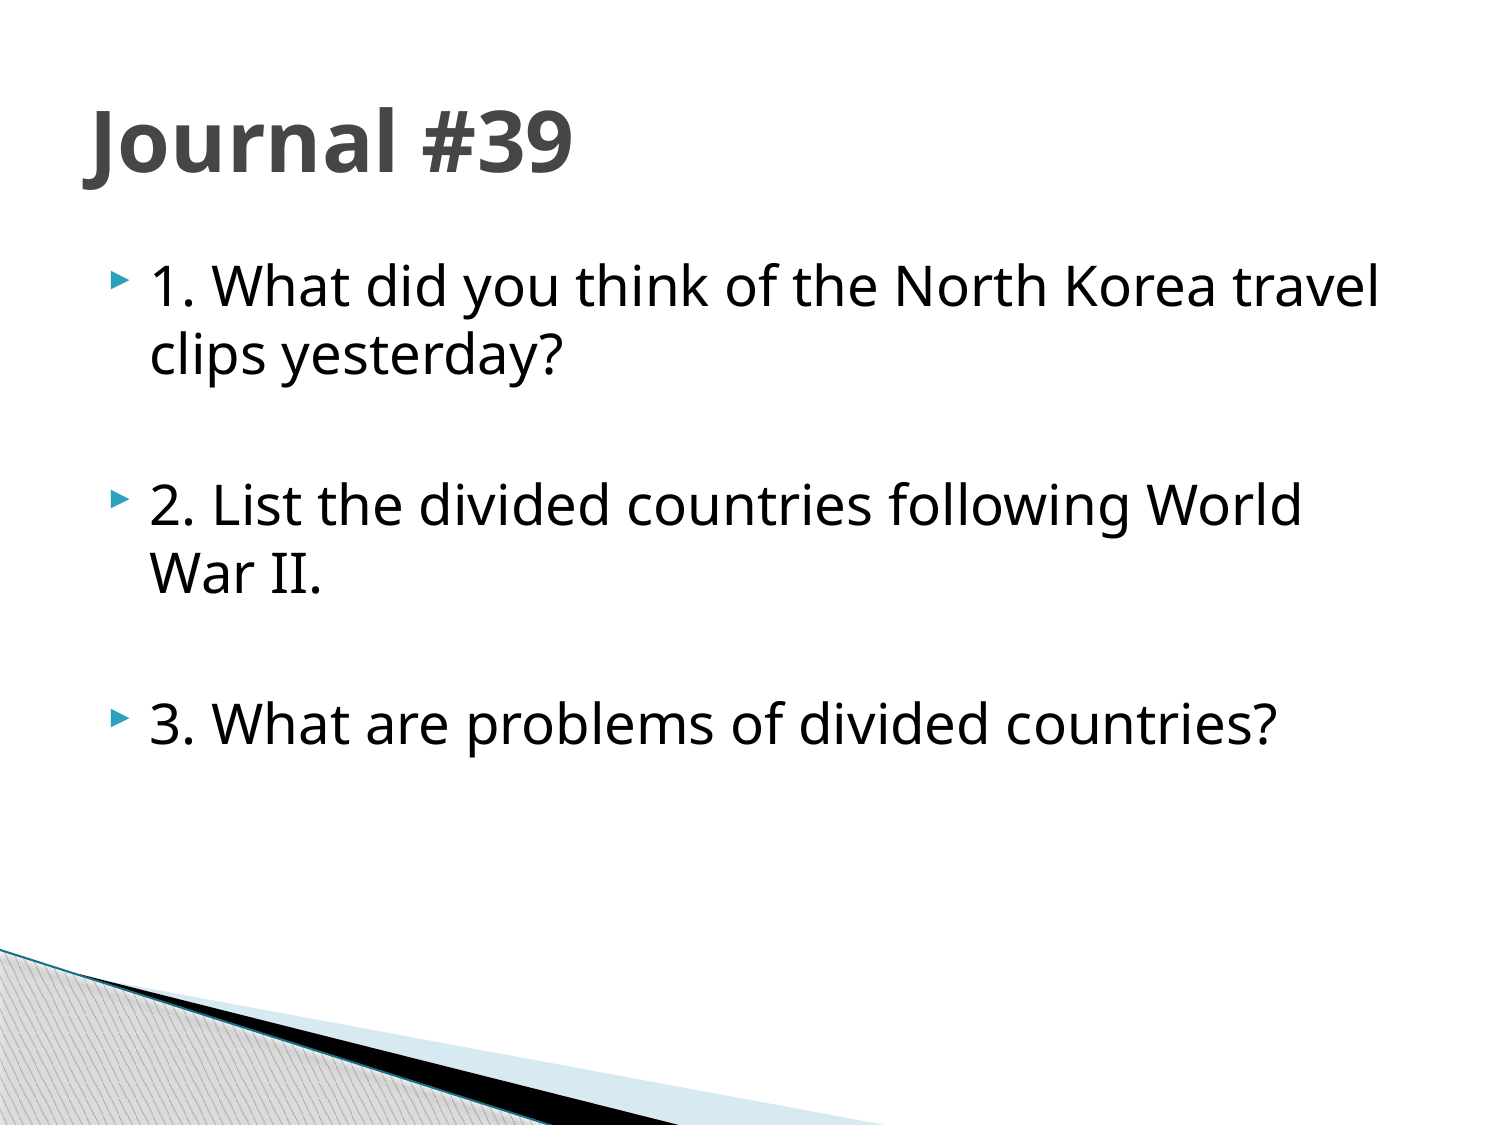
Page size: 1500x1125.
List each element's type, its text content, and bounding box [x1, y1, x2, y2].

list 1. What did you think of the North Korea travel clips yesterday? 2. List the divided countries following World War II. 3. What are problems of divided countries? [75, 243, 1425, 986]
title Journal #39 [75, 45, 1425, 233]
